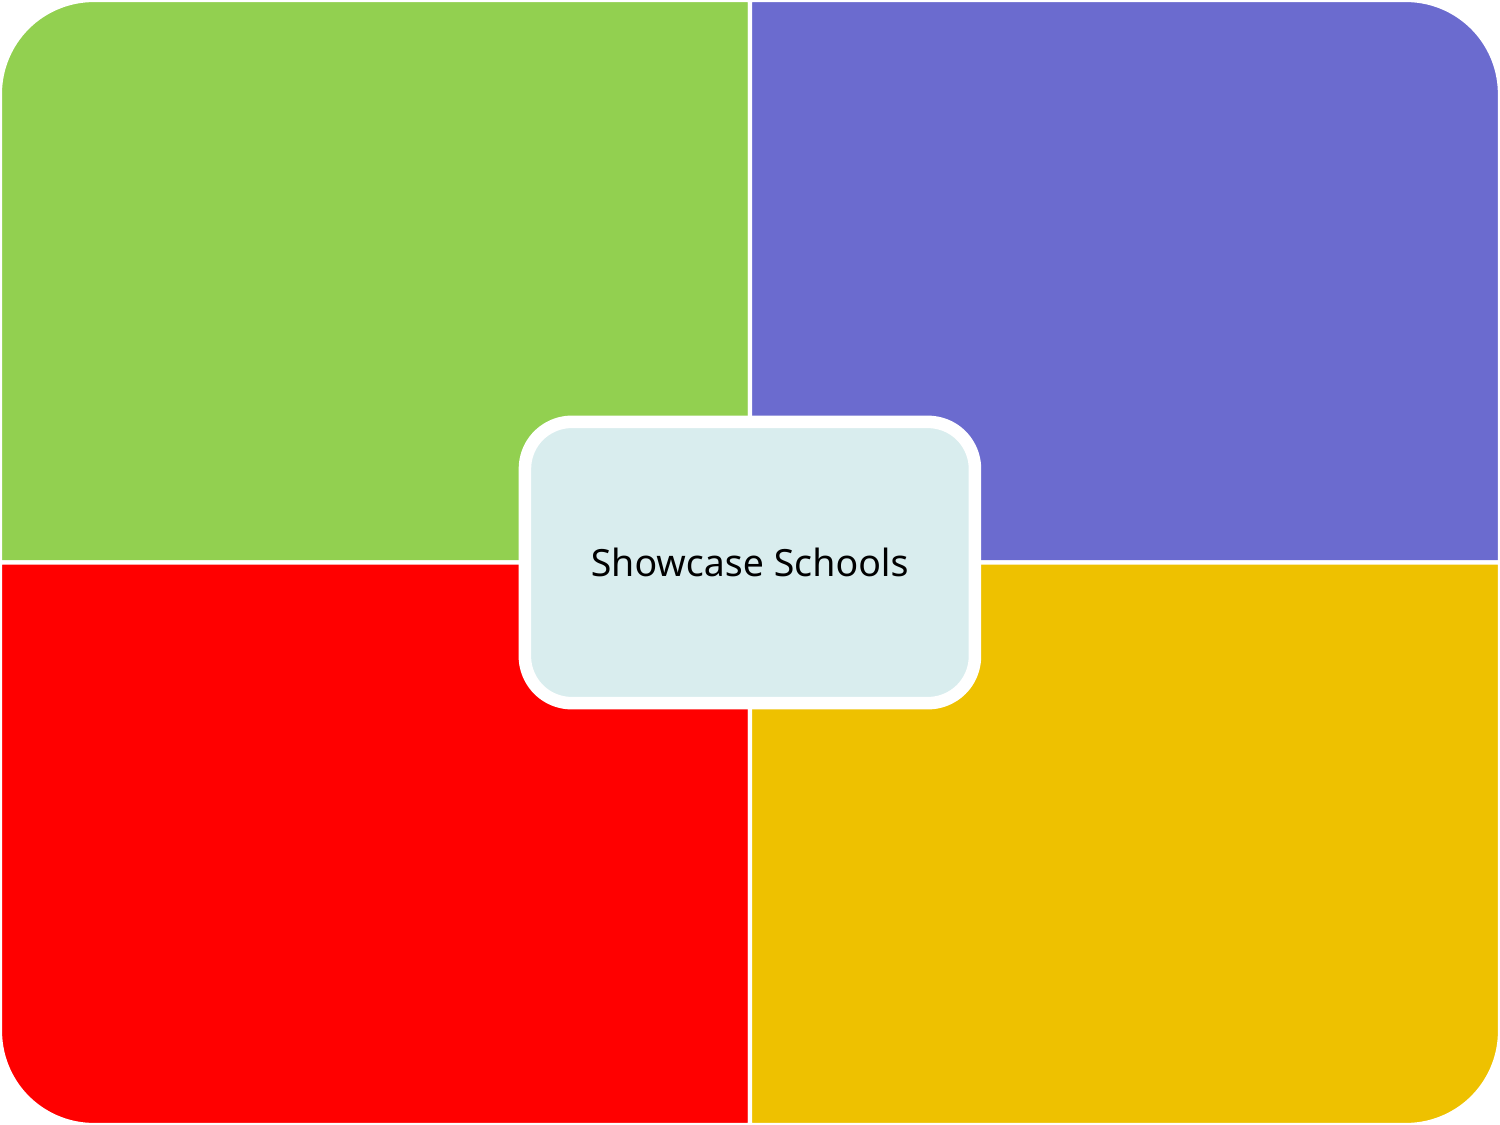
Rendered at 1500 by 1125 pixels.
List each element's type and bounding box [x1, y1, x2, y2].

text_box [0, 0, 1500, 1125]
